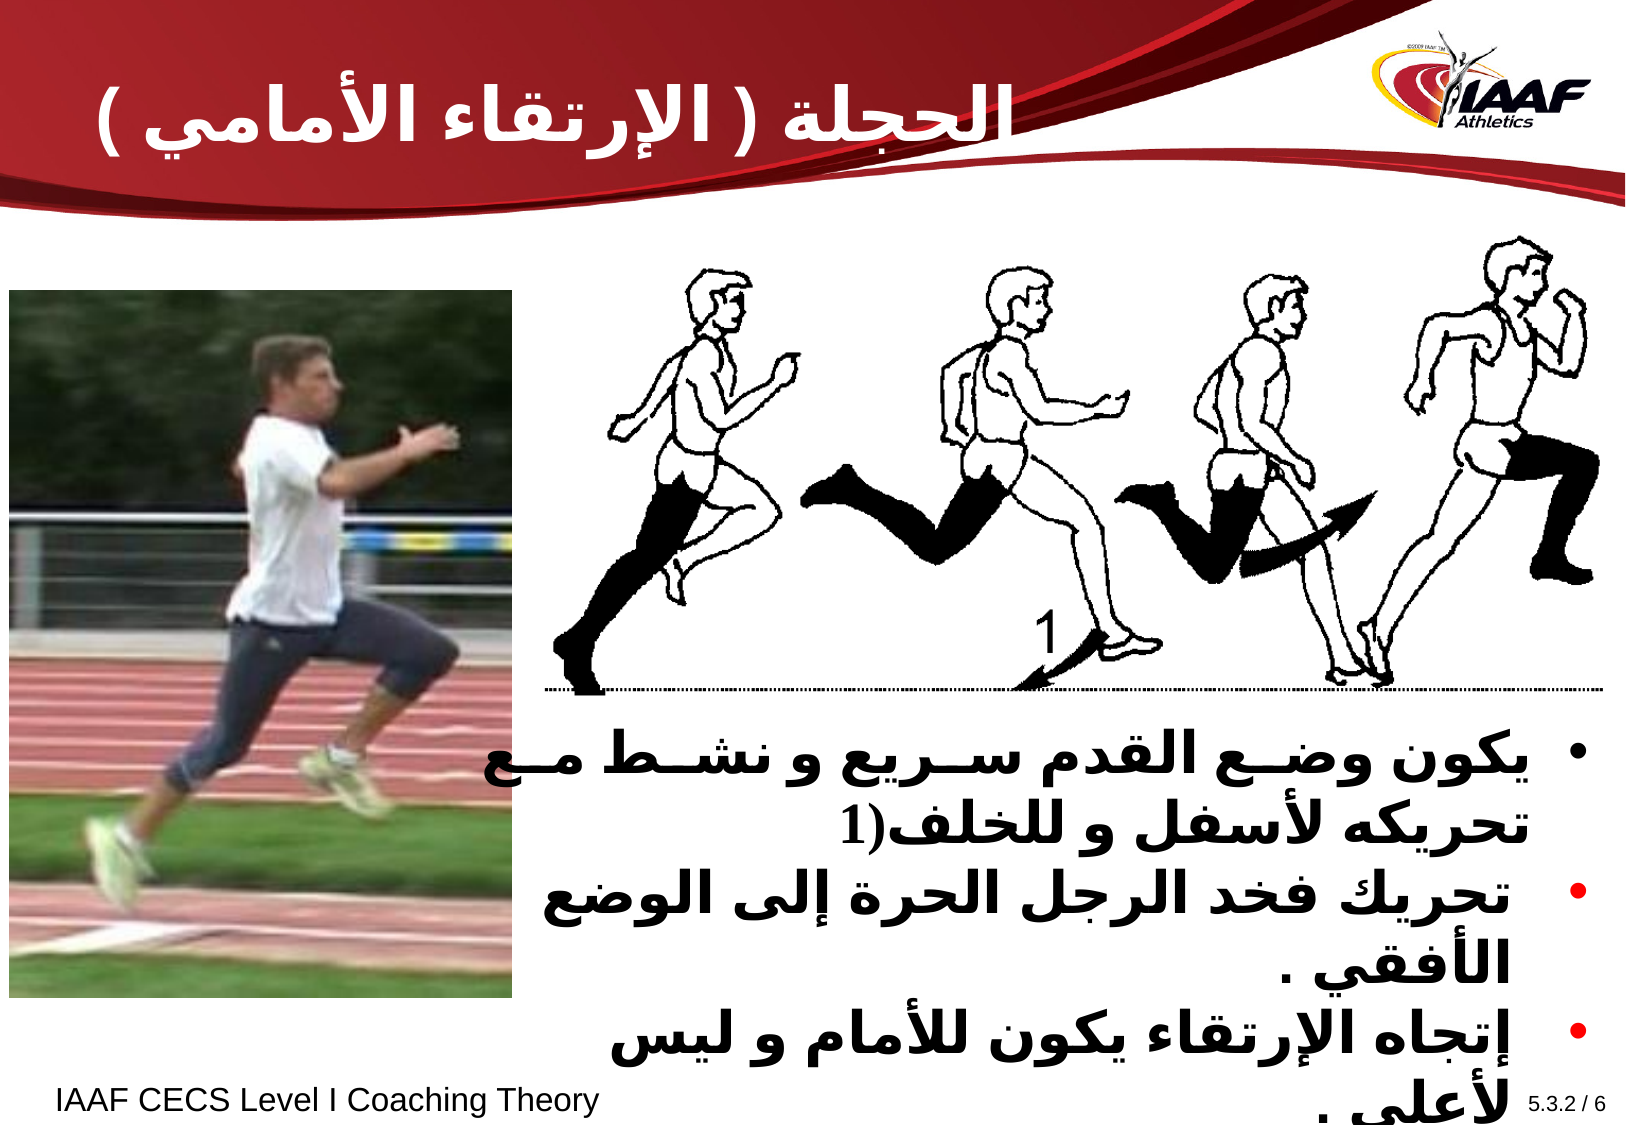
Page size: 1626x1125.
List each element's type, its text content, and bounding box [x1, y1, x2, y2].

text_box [528, 225, 1604, 704]
picture [0, 0, 1626, 1125]
picture [0, 1100, 466, 1125]
title الحجلة ( الإرتقاء الأمامي ) [56, 66, 1058, 159]
text_box 5.3.2 / 6 [1509, 1082, 1625, 1124]
text_box IAAF CECS Level I Coaching Theory [0, 1071, 683, 1100]
text_box يكون وضع القدم سريع و نشط مع تحريكه لأسفل و للخلف(1 تحريك فخد الرجل الحرة إلى الوضع الأفقي . إتجاه الإرتقاء يكون للأمام و ليس لأعلى . [466, 708, 1604, 1125]
